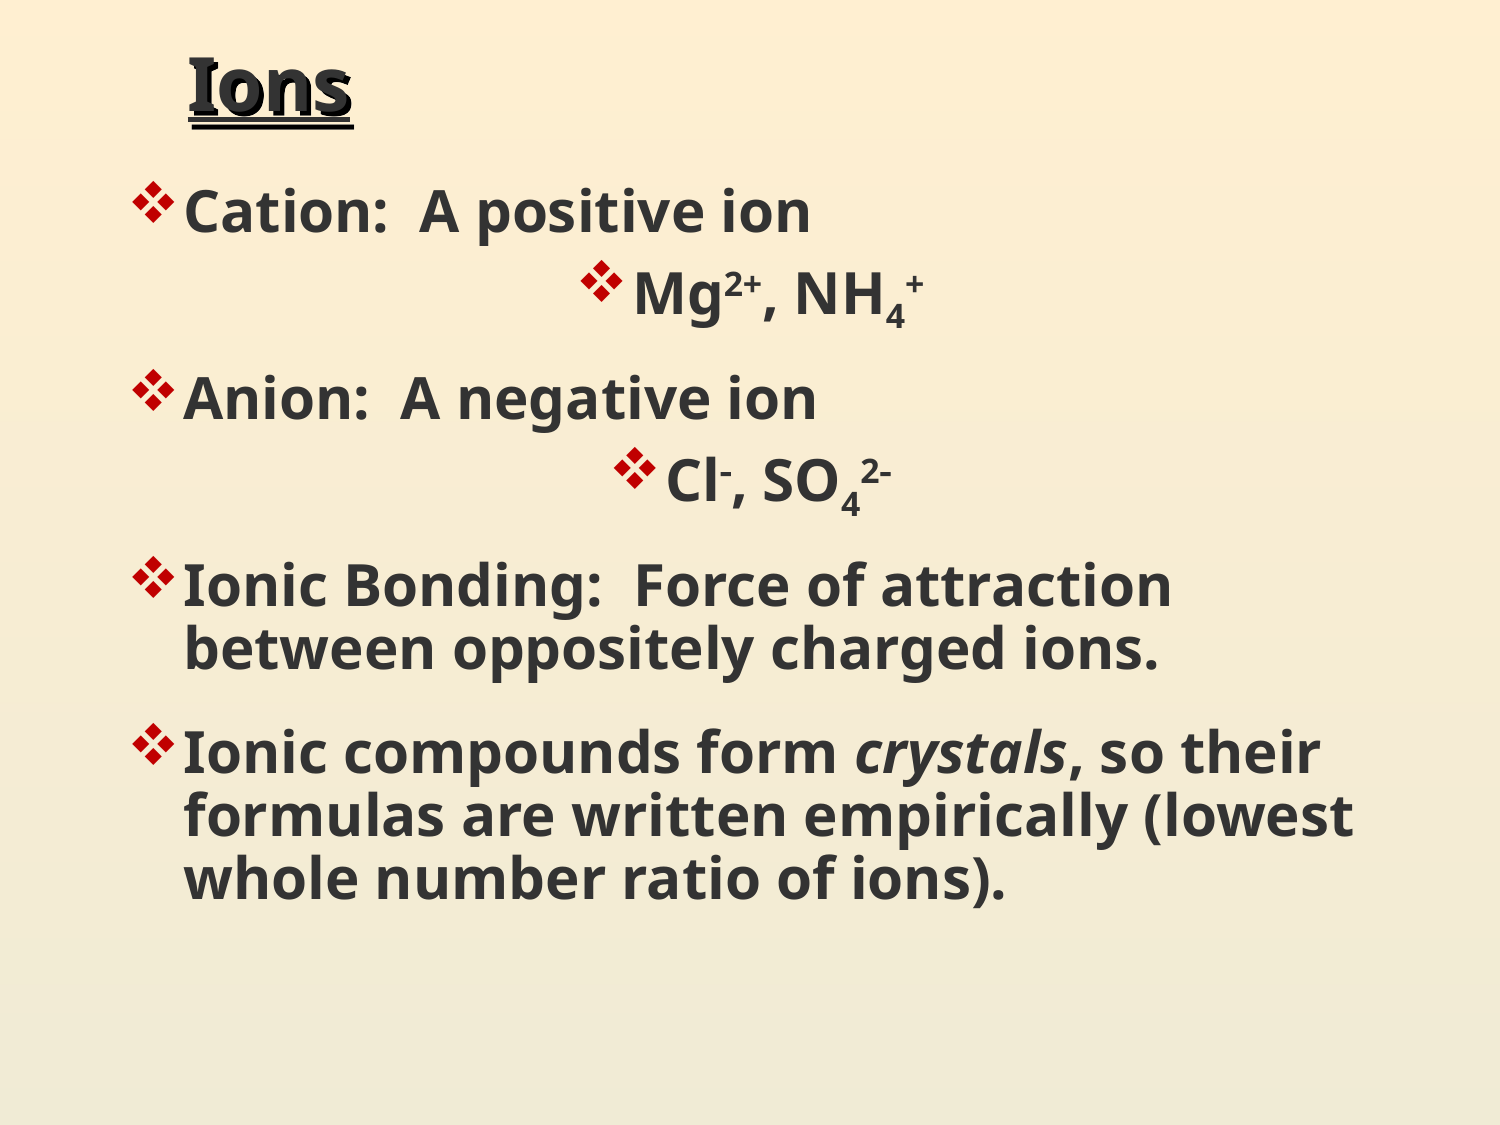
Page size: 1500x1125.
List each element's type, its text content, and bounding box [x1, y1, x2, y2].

list Cation: A positive ion Mg2+, NH4+ Anion: A negative ion Cl-, SO42- Ionic Bonding: Force of attraction between oppositely charged ions. Ionic compounds form crystals, so their formulas are written empirically (lowest whole number ratio of ions). [112, 174, 1388, 976]
title Ions [87, 24, 451, 138]
